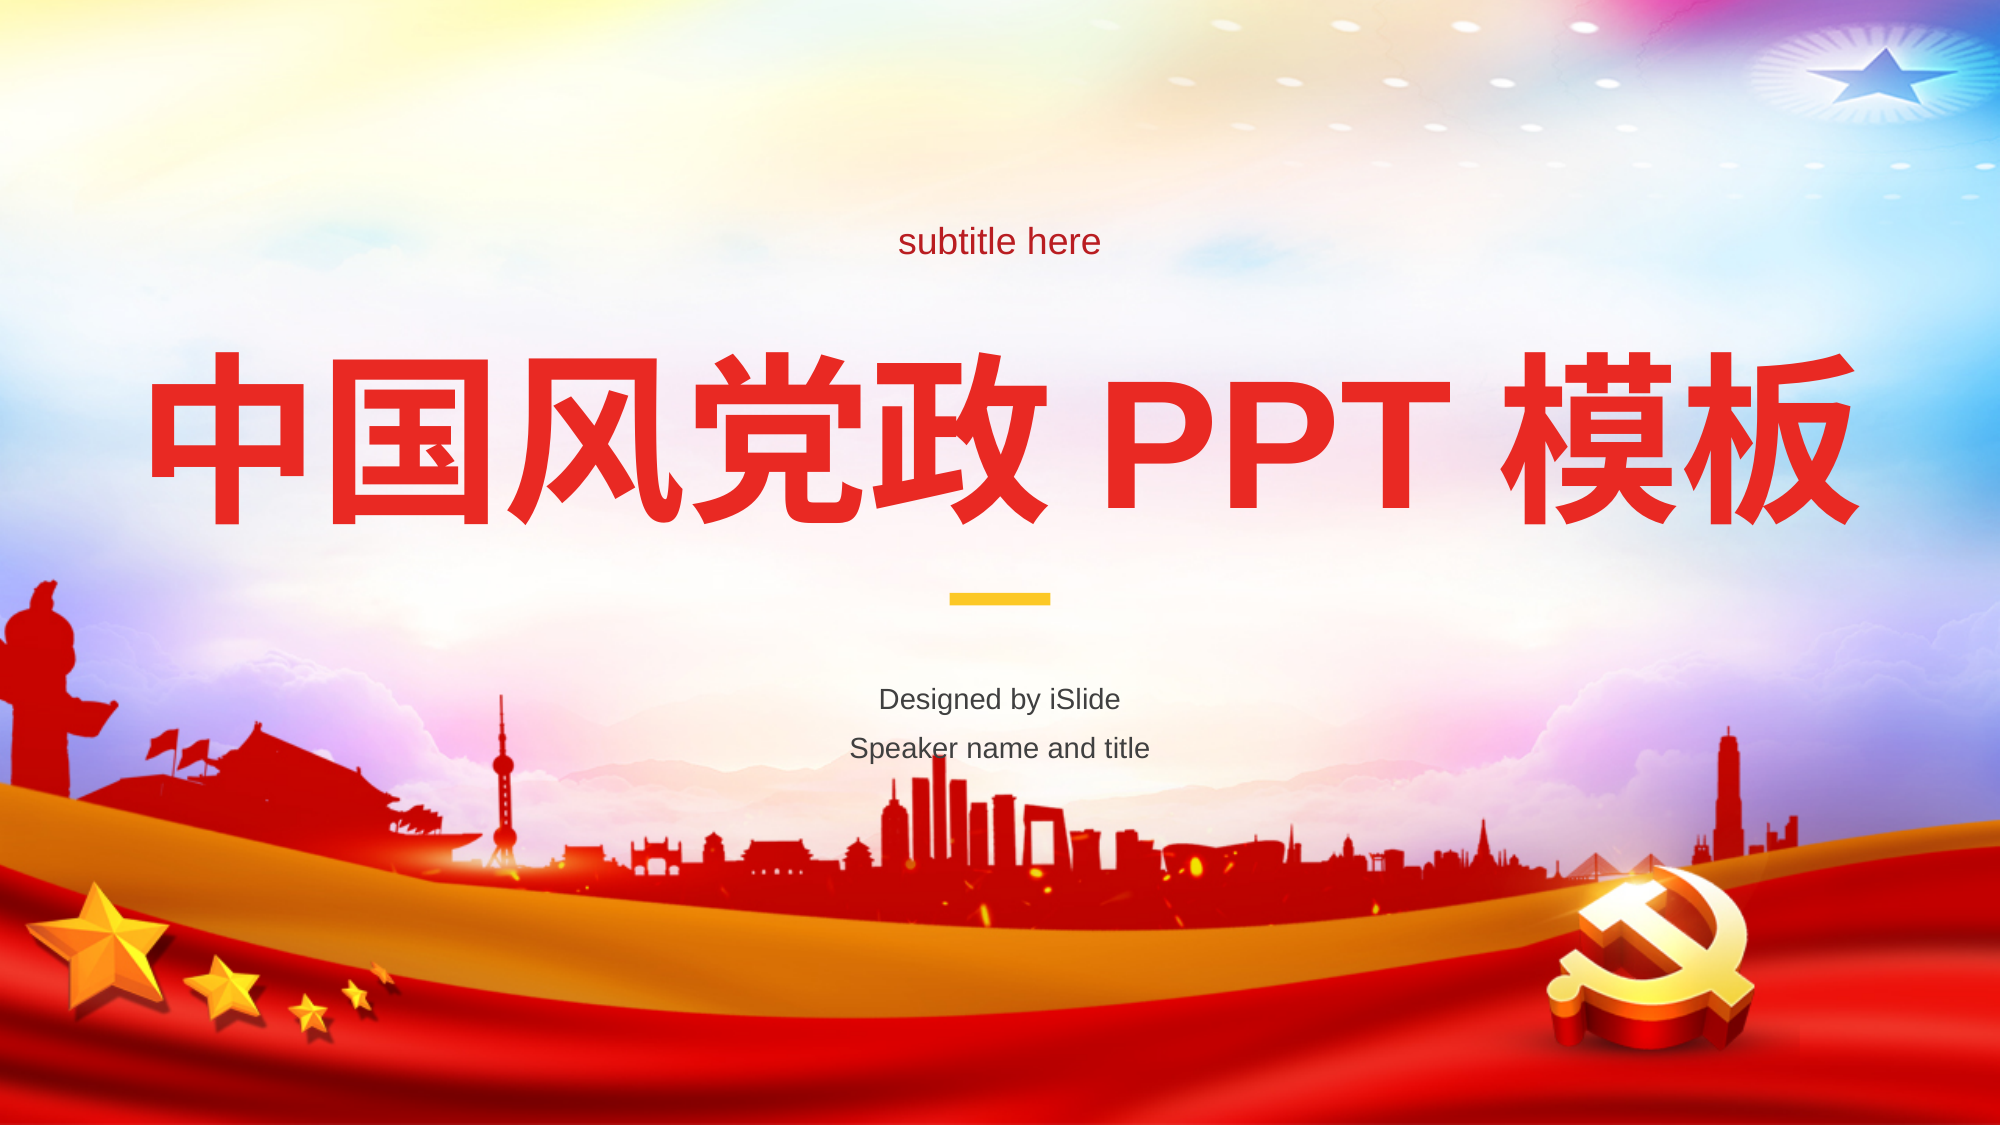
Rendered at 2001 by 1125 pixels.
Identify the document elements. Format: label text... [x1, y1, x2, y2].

subtitle subtitle here [110, 214, 1890, 282]
title 中国风党政PPT模板 [110, 282, 1890, 539]
text_box [949, 592, 1051, 606]
list Speaker name and title [696, 725, 1303, 774]
picture [0, 0, 2000, 1125]
list Designed by iSlide [696, 675, 1303, 725]
